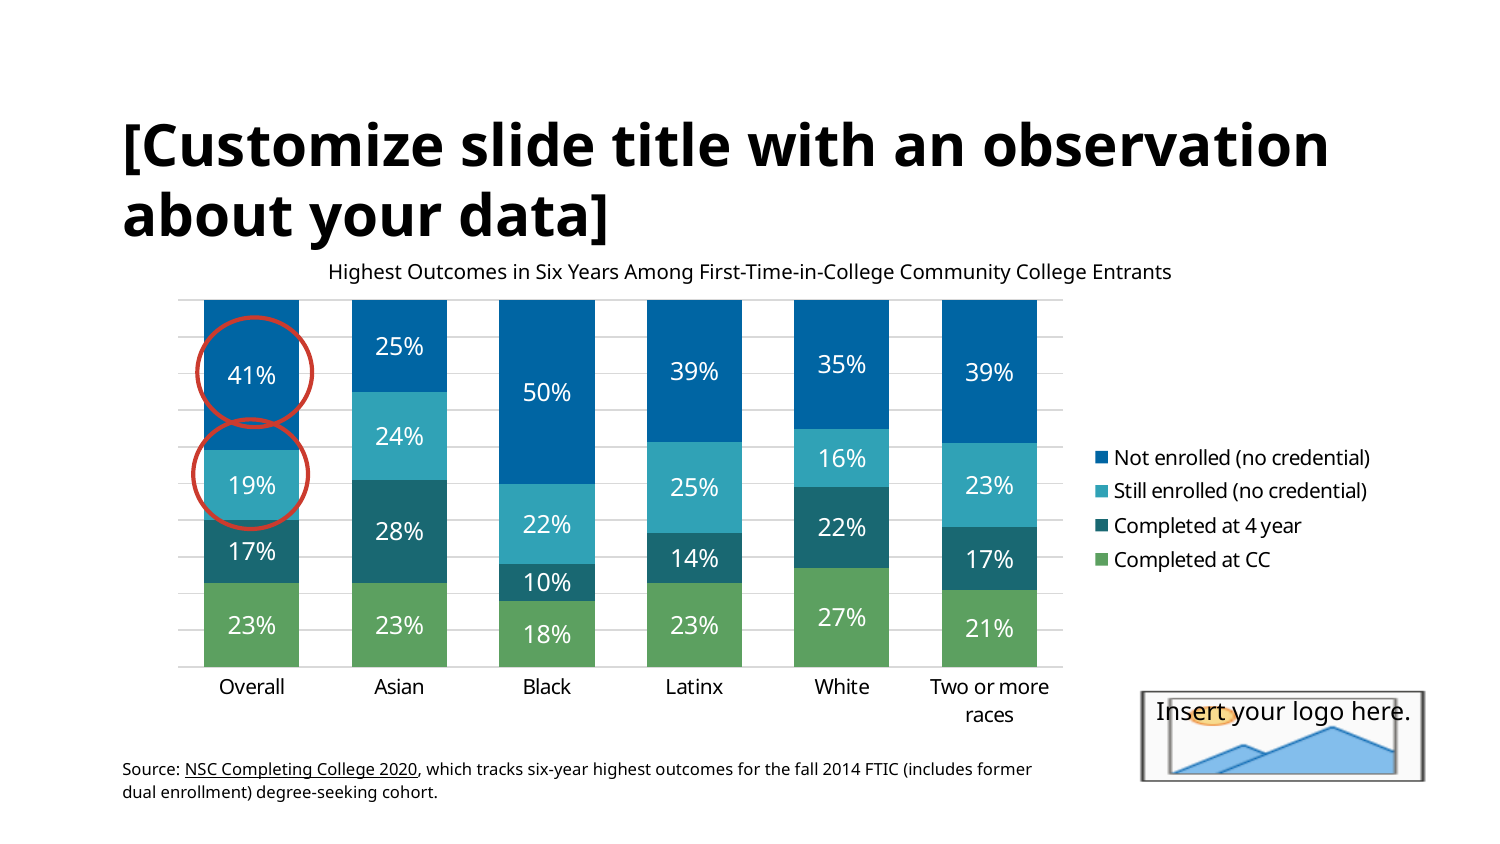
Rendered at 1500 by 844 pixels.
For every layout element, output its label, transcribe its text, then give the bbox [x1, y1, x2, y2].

title [Customize slide title with an observation about your data] [107, 93, 1390, 234]
text_box Source: NSC Completing College 2020, which tracks six-year highest outcomes for the fall 2014 FTIC (includes former dual enrollment) degree-seeking cohort. [107, 751, 1081, 821]
text_box Highest Outcomes in Six Years Among First-Time-in-College Community College Entrants [313, 258, 1187, 272]
chart [107, 273, 1390, 743]
picture [1131, 687, 1437, 787]
